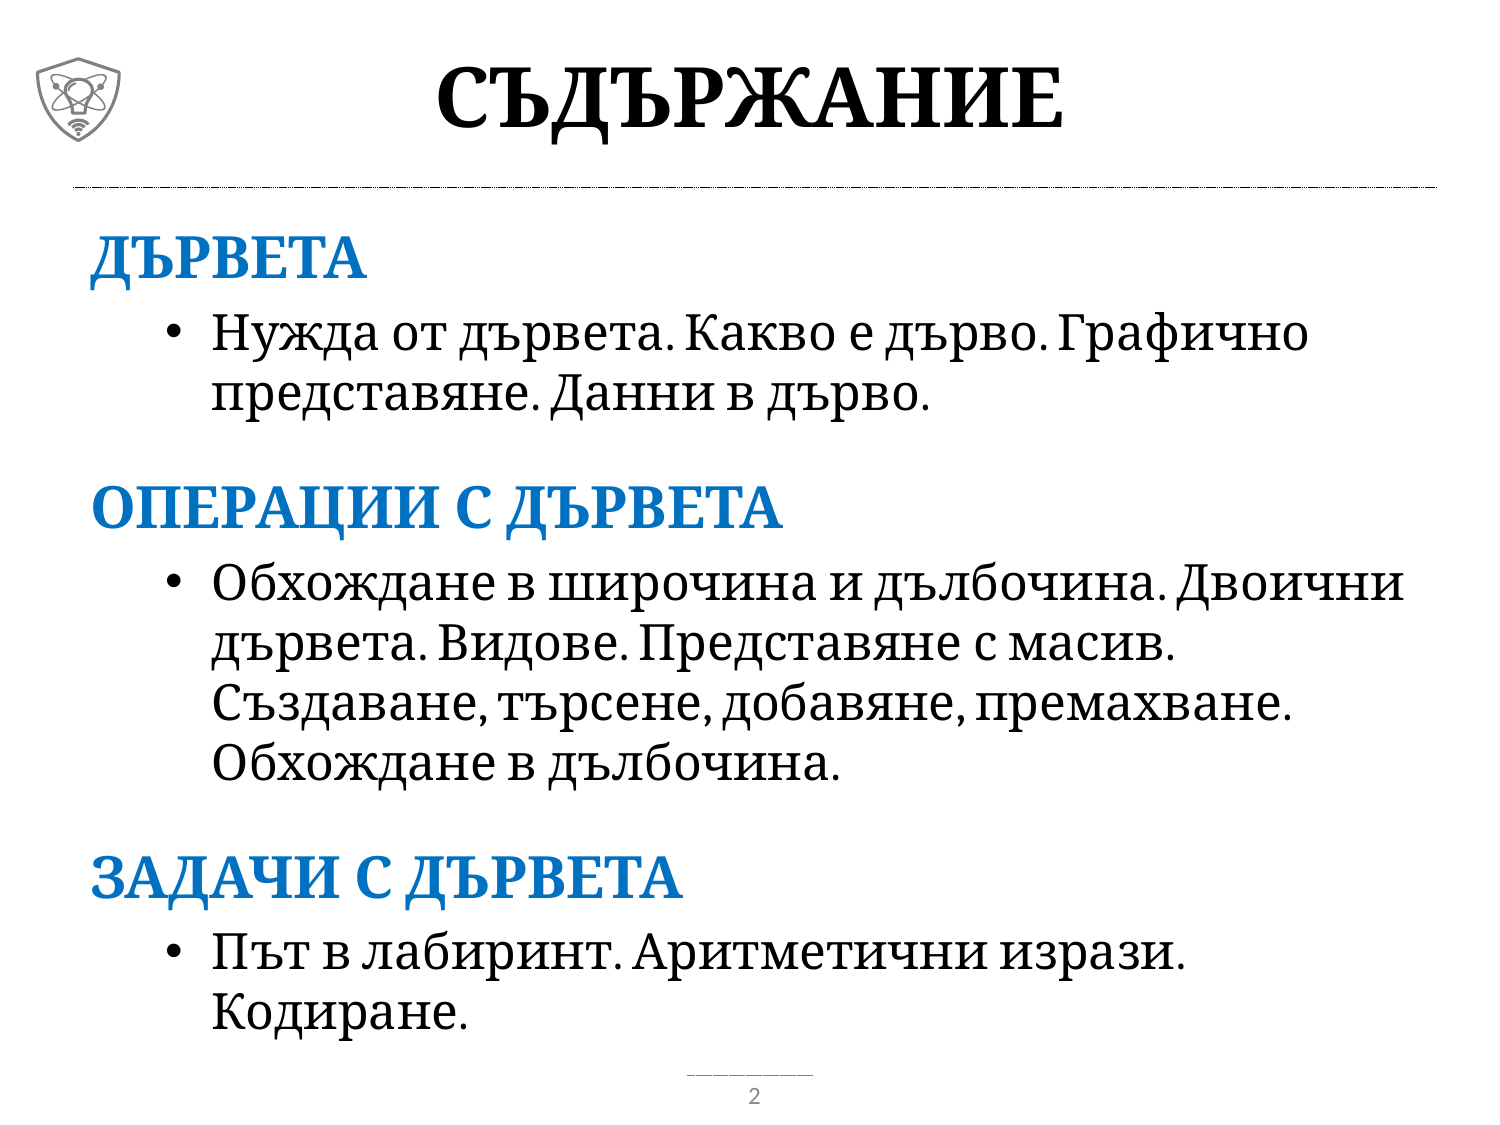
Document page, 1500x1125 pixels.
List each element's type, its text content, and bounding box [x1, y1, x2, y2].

list Дървета Нужда от дървета. Какво е дърво. Графично представяне. Данни в дърво. Операции с дървета Обхождане в широчина и дълбочина. Двоични дървета. Видове. Представяне с масив. Създаване, търсене, добавяне, премахване. Обхождане в дълбочина. Задачи с дървета Път в лабиринт. Аритметични изрази. Кодиране. [75, 212, 1450, 1063]
slide_number 2 [579, 1065, 930, 1125]
title Съдържание [0, 0, 1500, 188]
